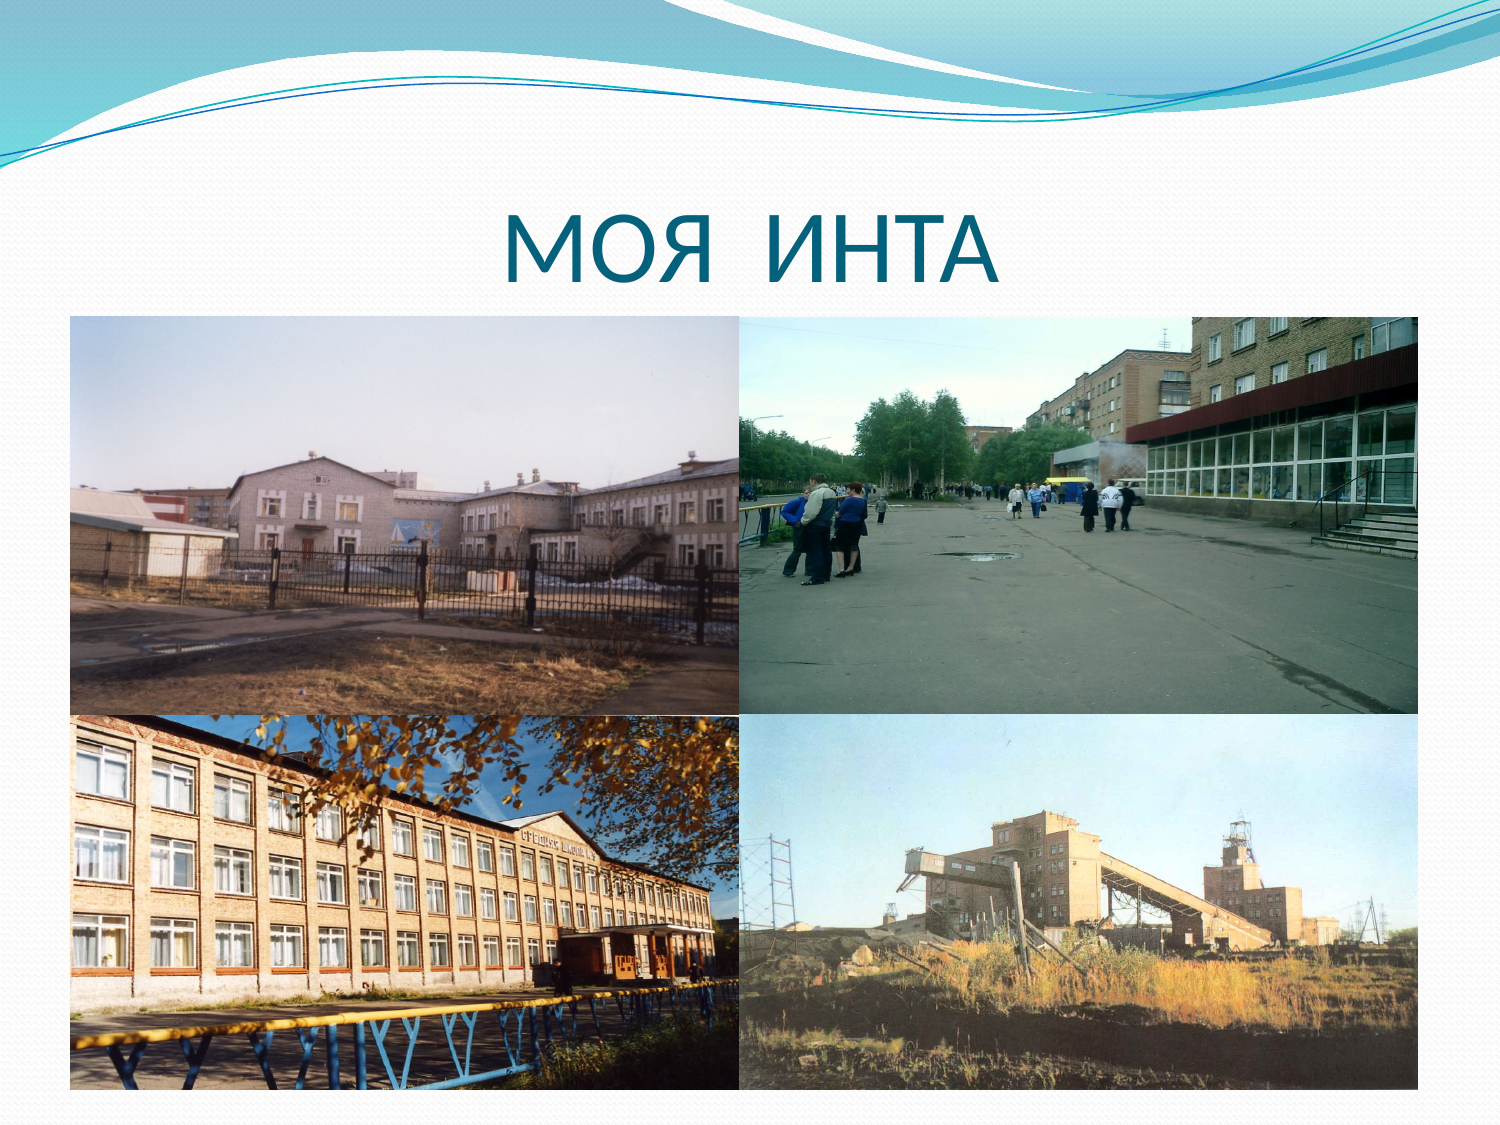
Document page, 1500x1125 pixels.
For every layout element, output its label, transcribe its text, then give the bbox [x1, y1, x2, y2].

picture [743, 714, 1419, 1091]
picture [70, 724, 739, 1091]
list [741, 317, 1419, 714]
picture [70, 316, 739, 716]
title МОЯ ИНТА [75, 115, 1425, 303]
